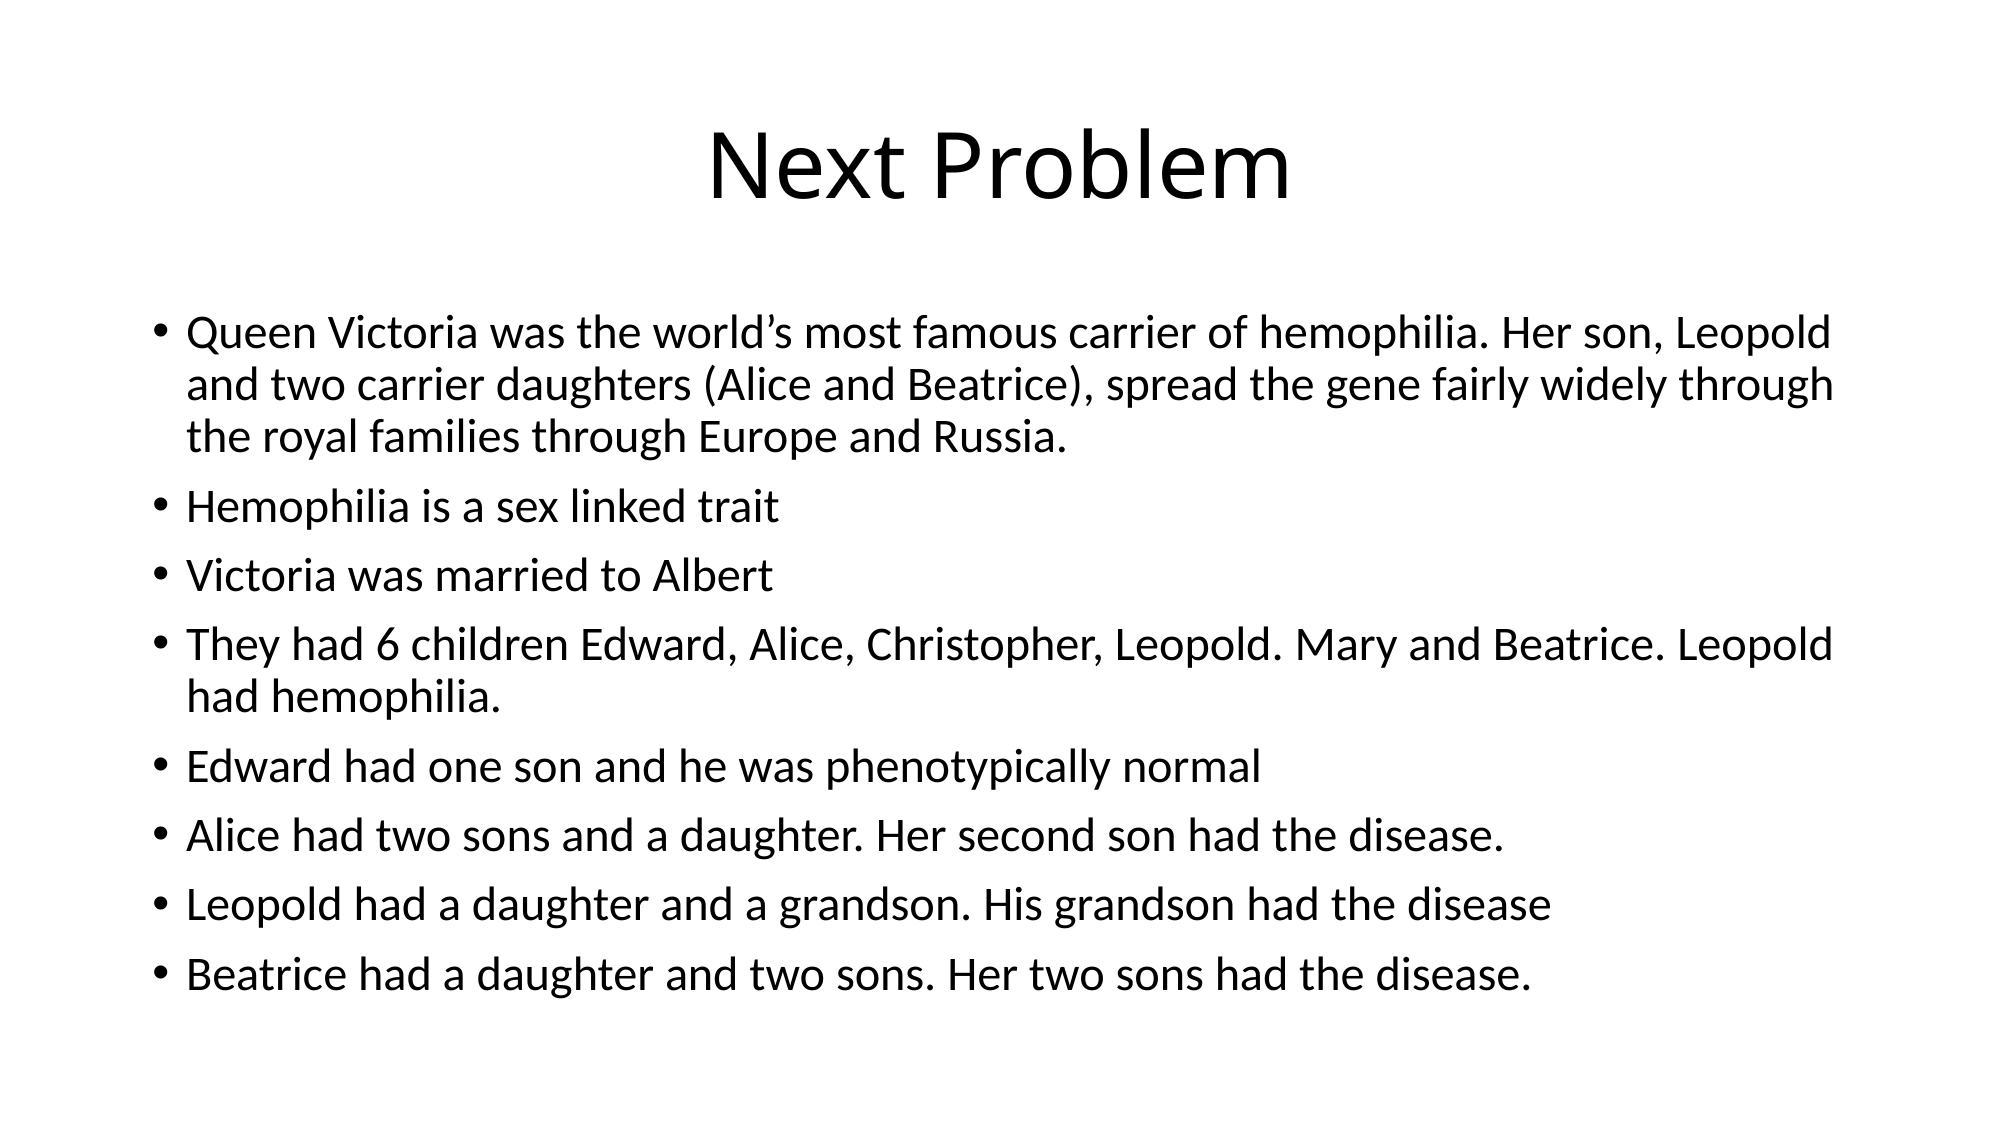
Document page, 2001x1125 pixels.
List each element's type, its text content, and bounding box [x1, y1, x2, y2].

list Queen Victoria was the world’s most famous carrier of hemophilia. Her son, Leopold and two carrier daughters (Alice and Beatrice), spread the gene fairly widely through the royal families through Europe and Russia. Hemophilia is a sex linked trait Victoria was married to Albert They had 6 children Edward, Alice, Christopher, Leopold. Mary and Beatrice. Leopold had hemophilia. Edward had one son and he was phenotypically normal Alice had two sons and a daughter. Her second son had the disease. Leopold had a daughter and a grandson. His grandson had the disease Beatrice had a daughter and two sons. Her two sons had the disease. [137, 299, 1863, 1014]
title Next Problem [137, 59, 1863, 278]
